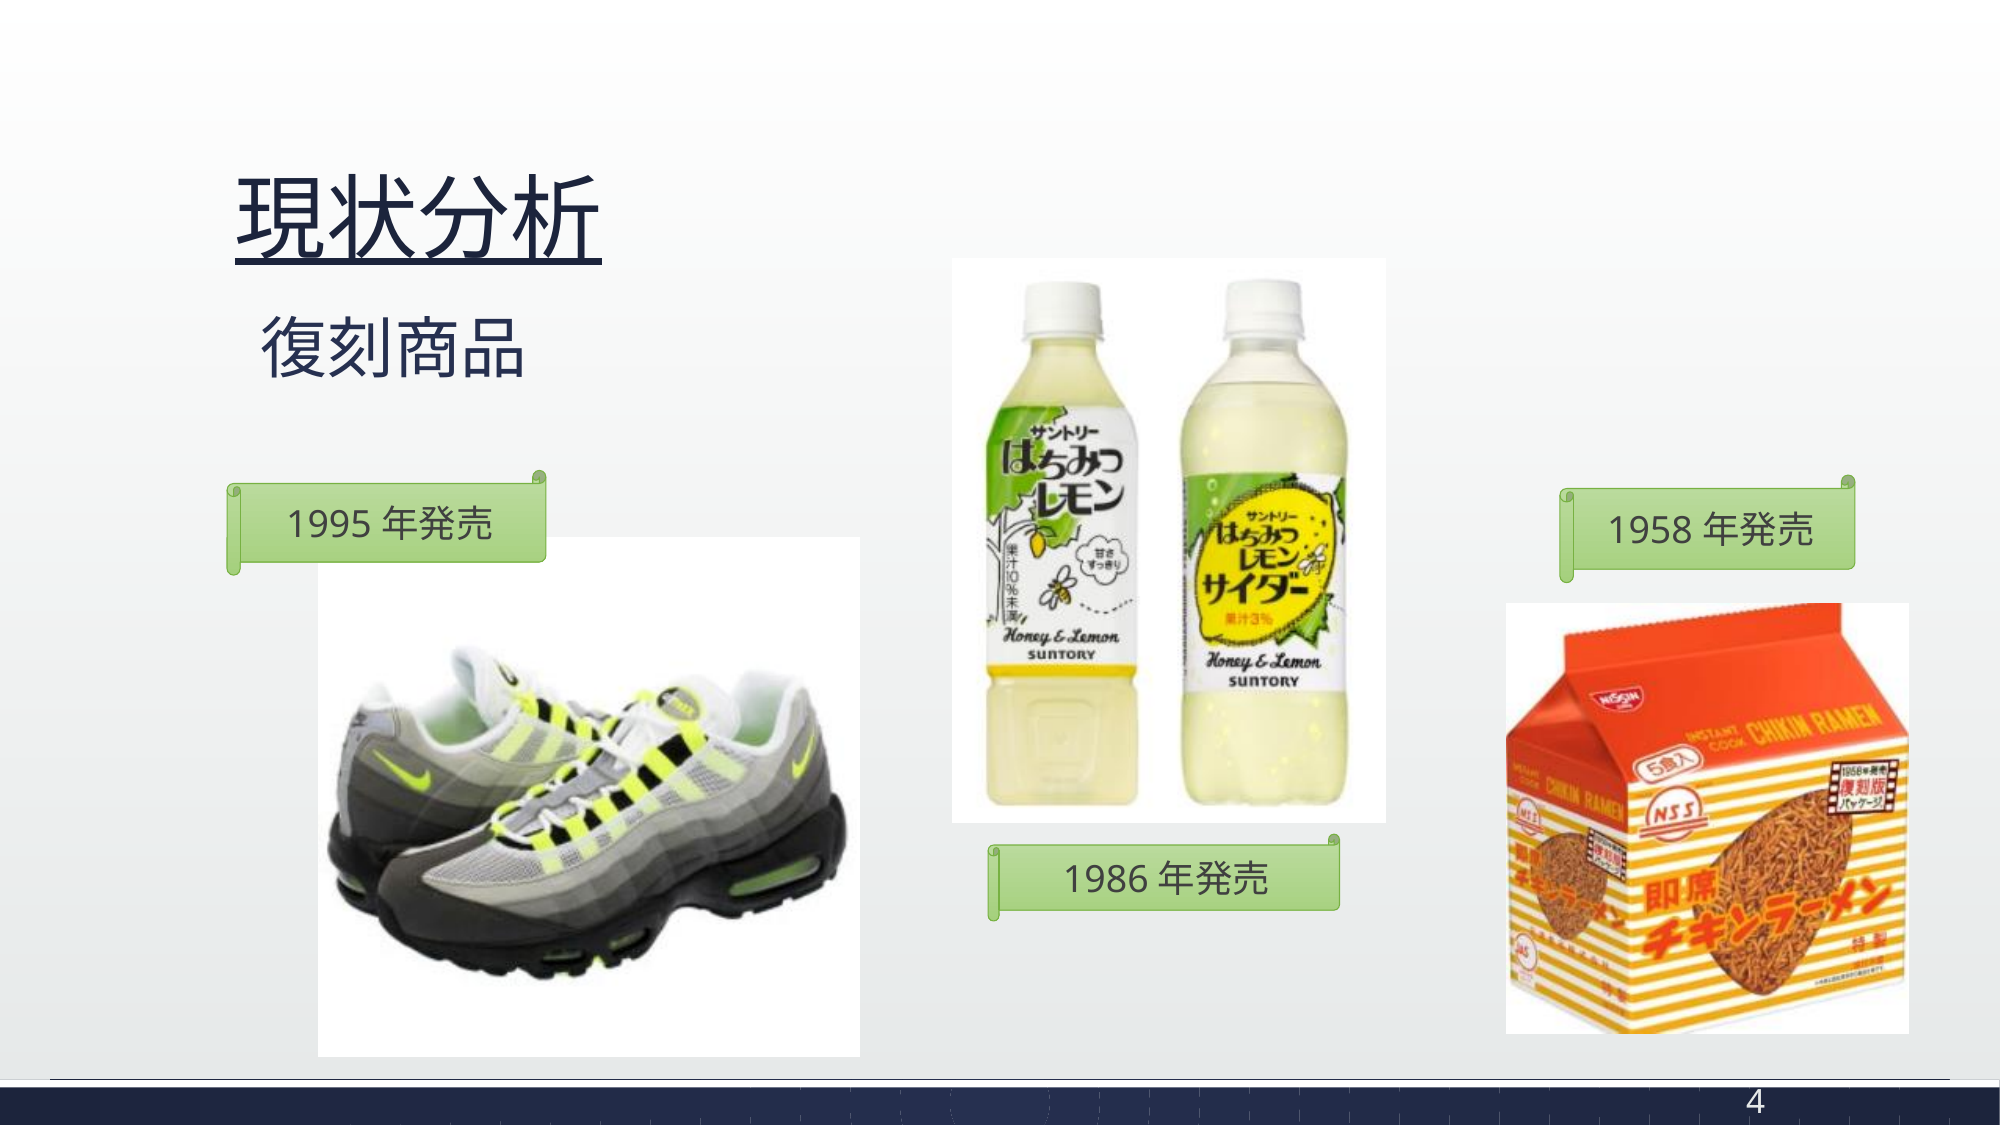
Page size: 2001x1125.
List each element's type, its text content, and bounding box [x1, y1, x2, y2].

text_box 復刻商品 [246, 298, 554, 393]
title 現状分析 [219, 76, 1780, 279]
text_box 1958年発売 [1559, 474, 1856, 584]
picture [1506, 603, 1909, 1034]
picture [318, 537, 860, 1058]
text_box 1986年発売 [987, 833, 1341, 922]
slide_number 4 [1674, 1083, 1780, 1122]
picture [952, 258, 1386, 823]
text_box 1995年発売 [226, 469, 547, 576]
